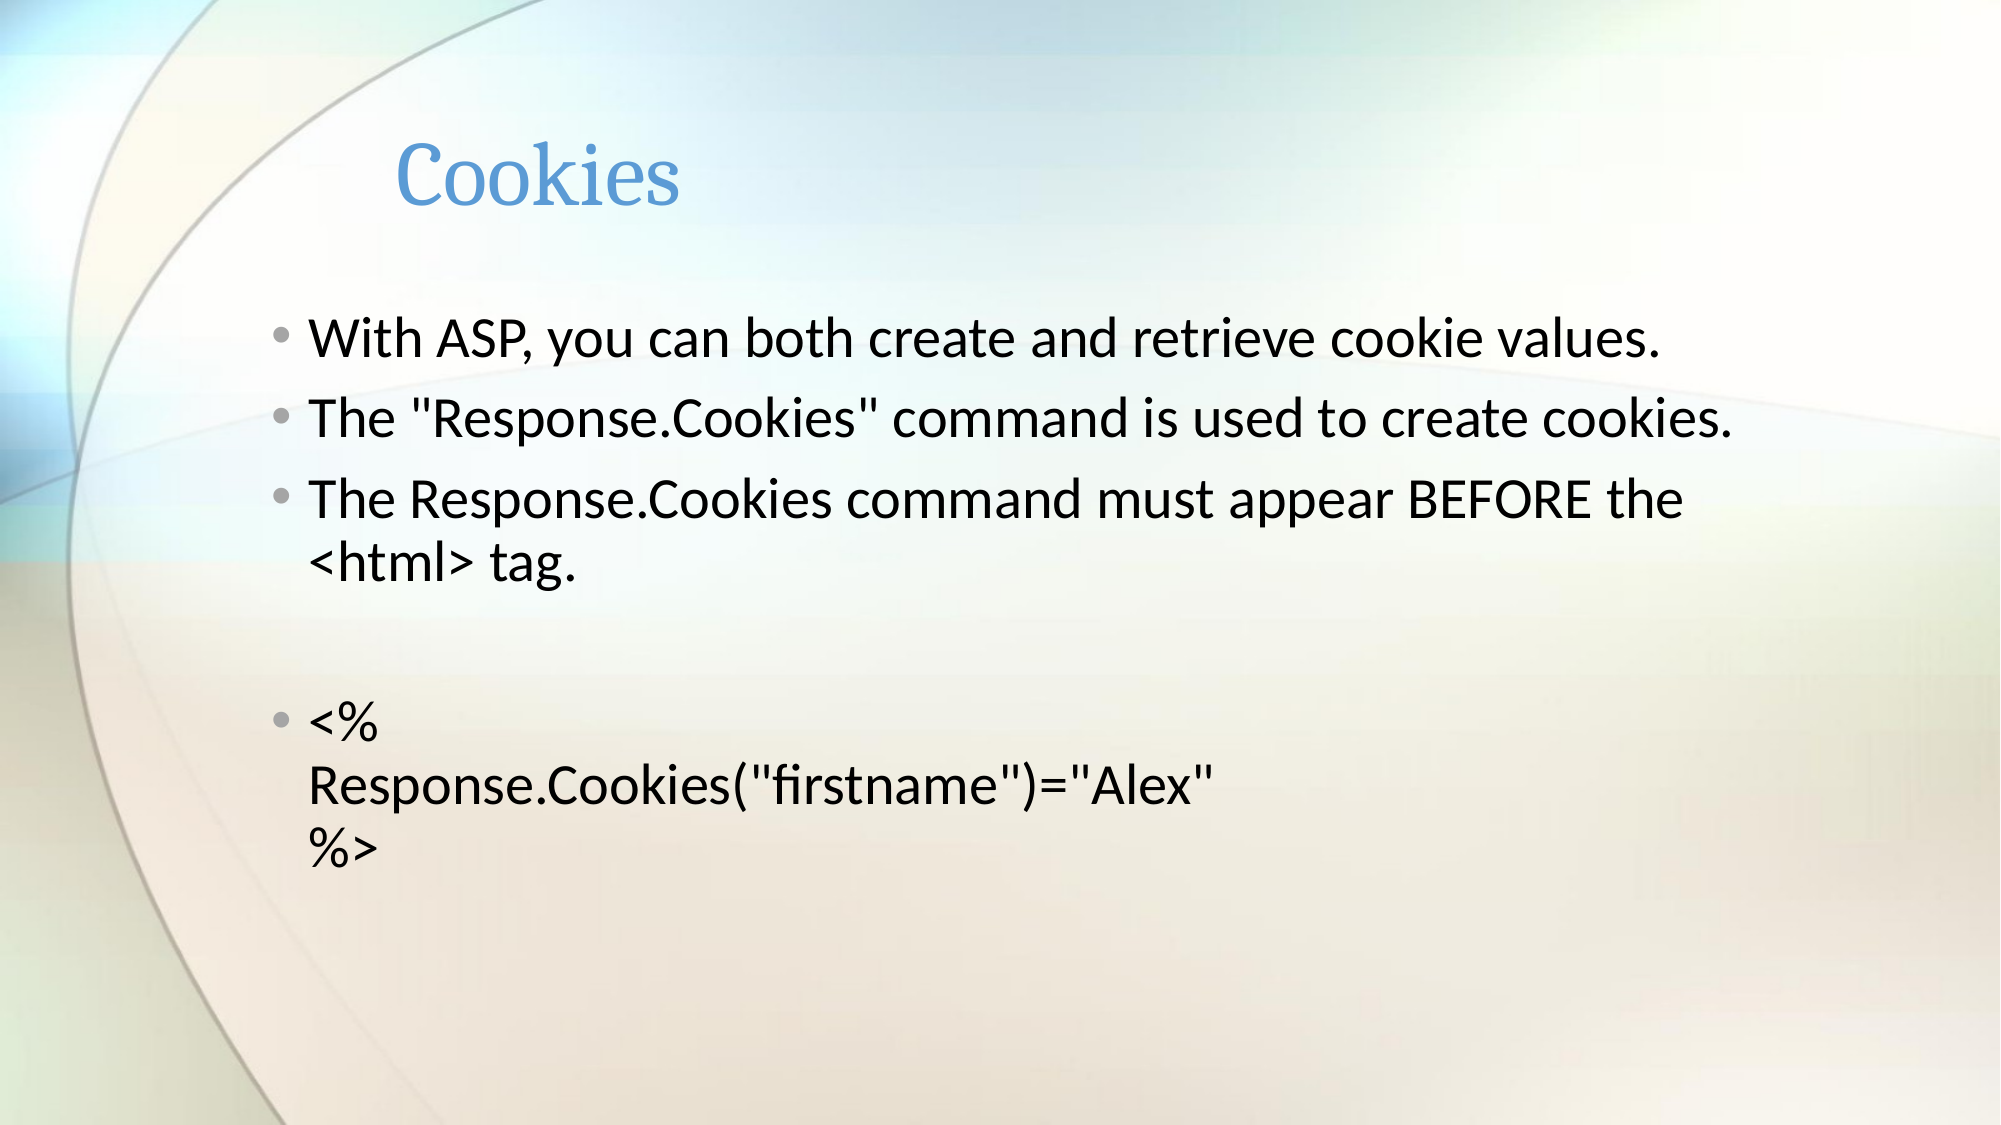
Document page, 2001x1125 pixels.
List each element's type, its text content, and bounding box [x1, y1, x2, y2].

picture [0, 0, 2001, 1125]
list With ASP, you can both create and retrieve cookie values. The "Response.Cookies" command is used to create cookies. The Response.Cookies command must appear BEFORE the <html> tag. <% Response.Cookies("firstname")="Alex" %> [256, 299, 1863, 1014]
title Cookies [381, 59, 1863, 278]
